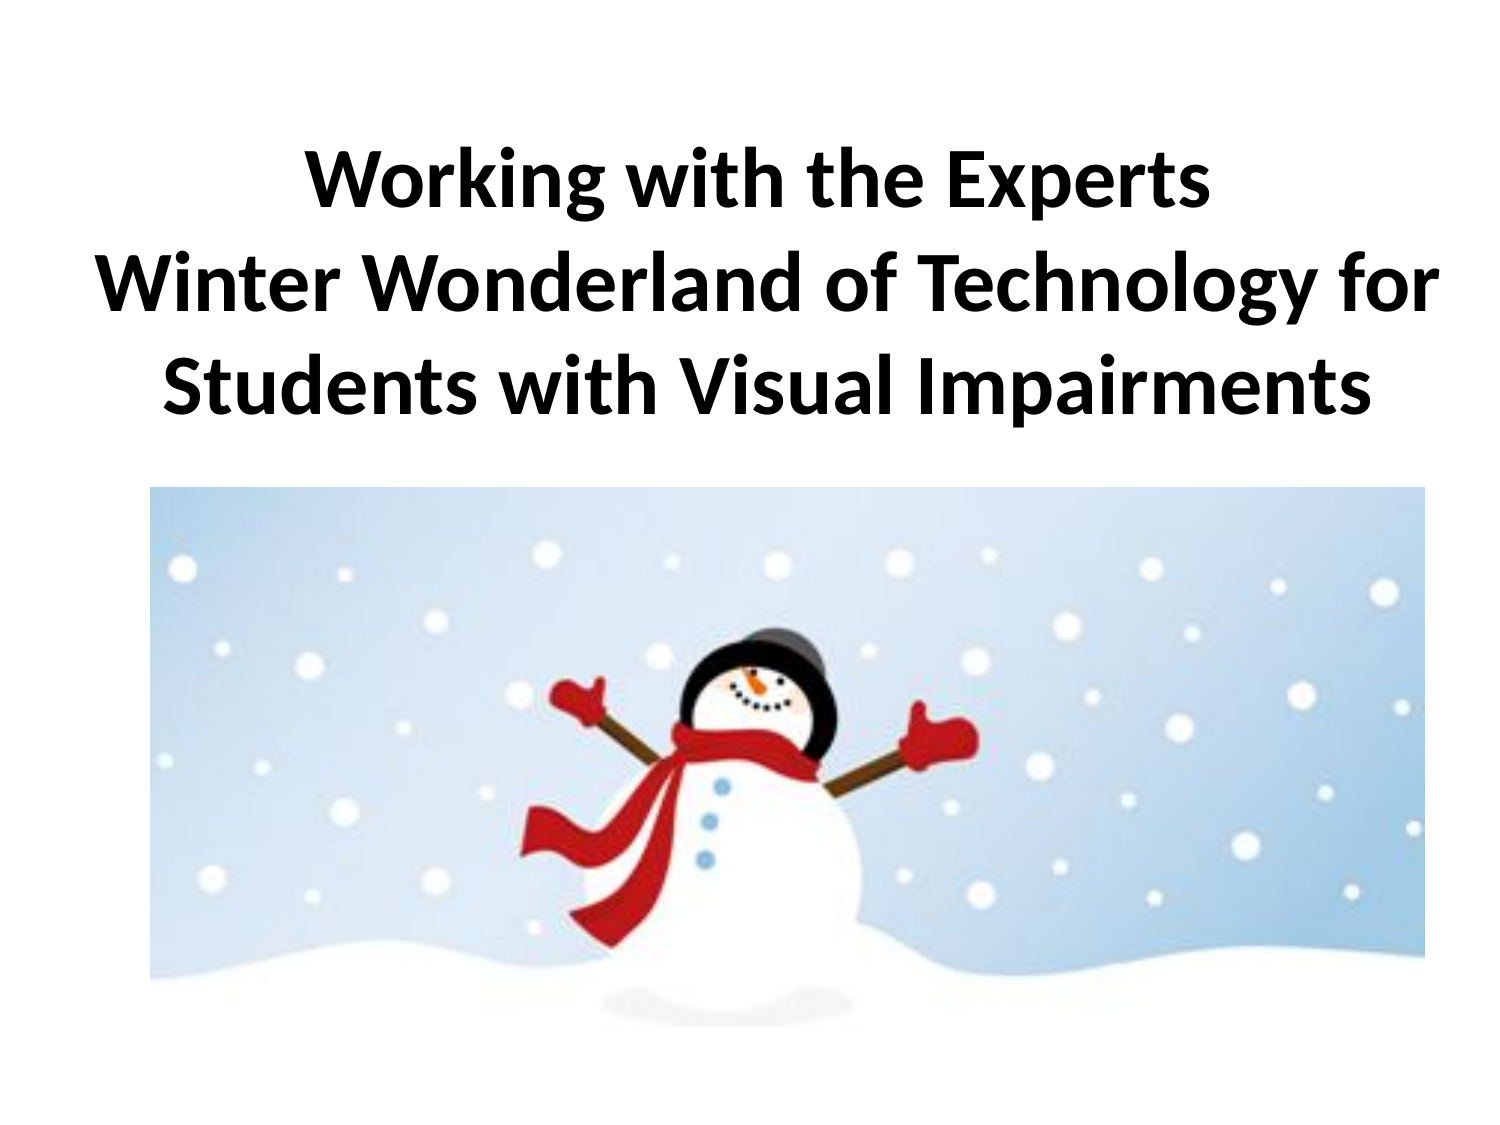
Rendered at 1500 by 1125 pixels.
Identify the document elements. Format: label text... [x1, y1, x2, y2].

picture [149, 487, 1425, 1028]
title Working with the Experts Winter Wonderland of Technology for Students with Visual Impairments [75, 62, 1463, 492]
